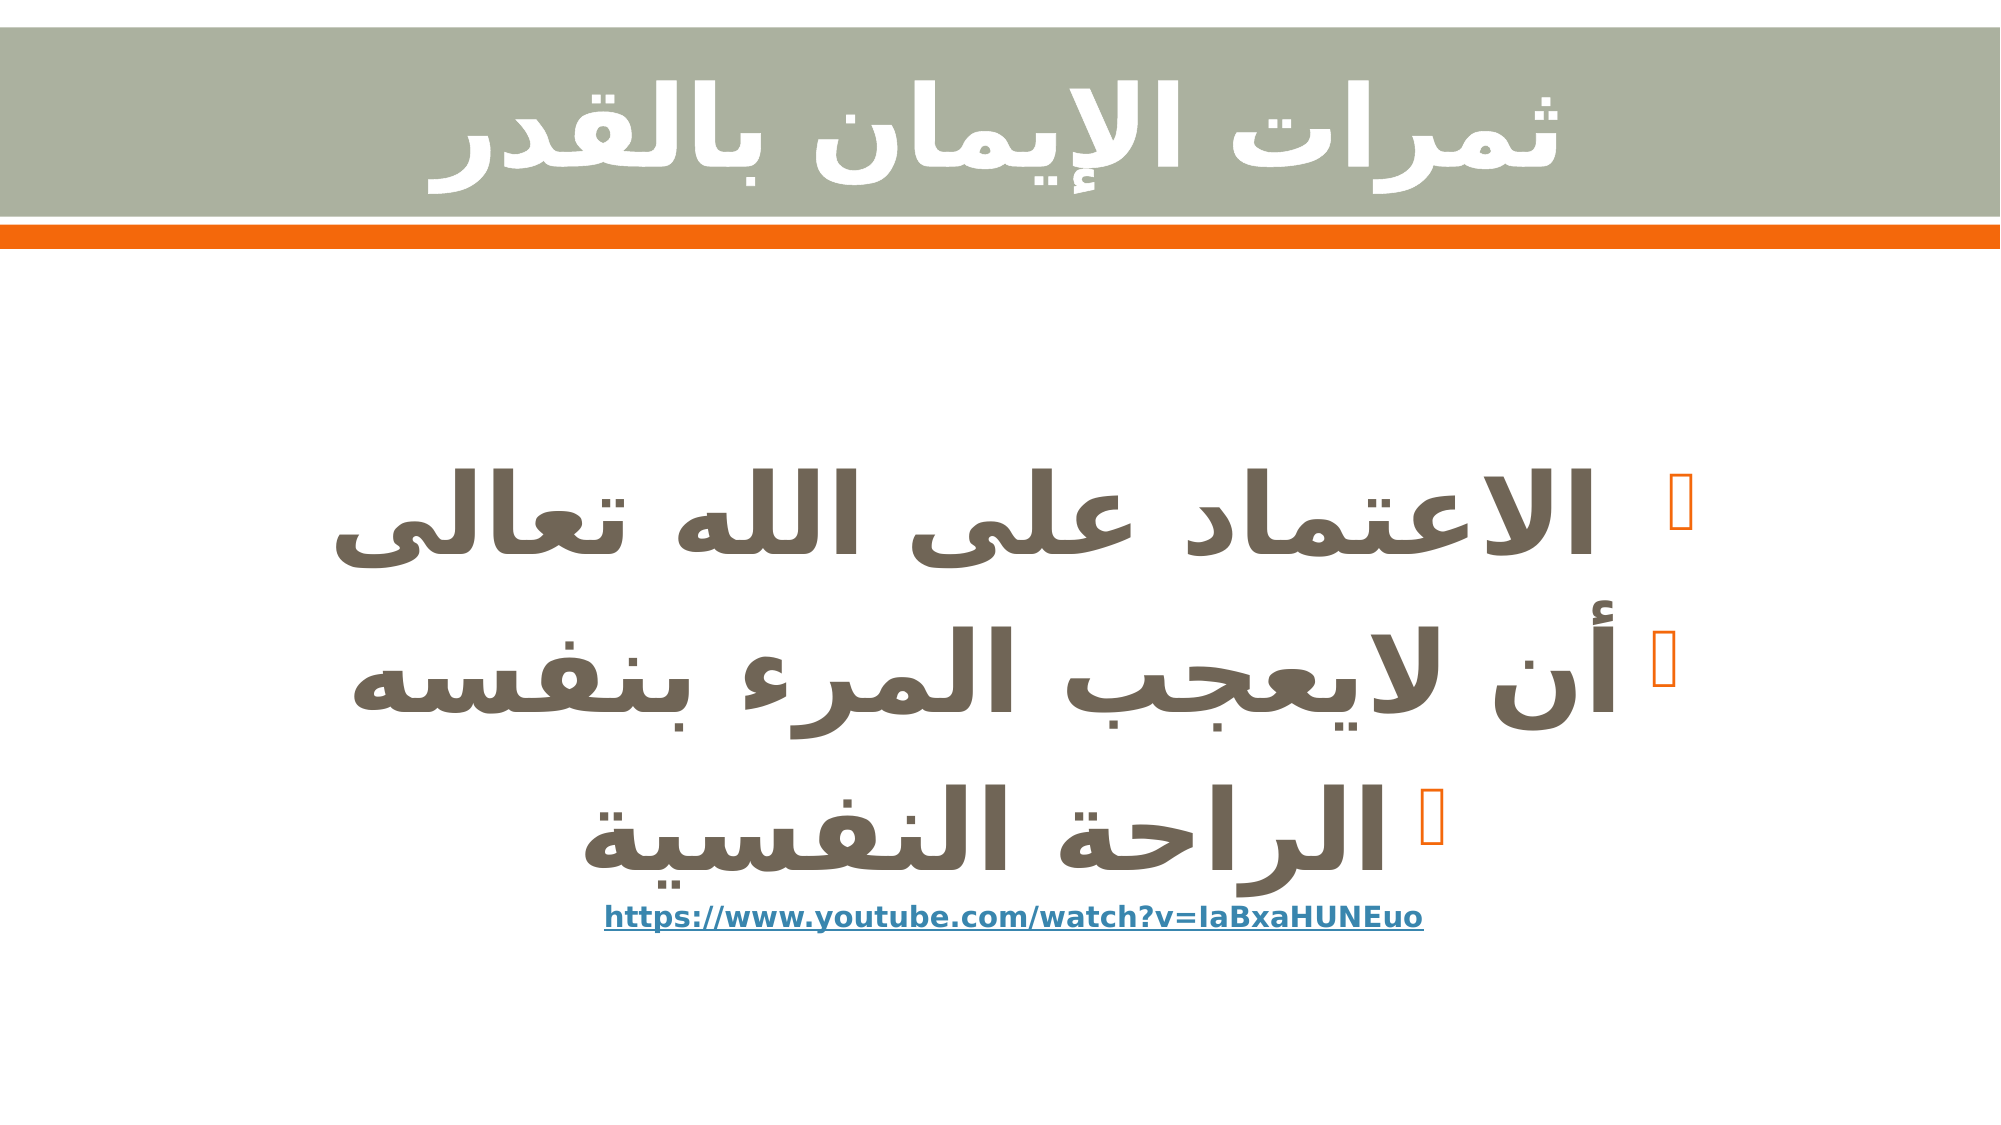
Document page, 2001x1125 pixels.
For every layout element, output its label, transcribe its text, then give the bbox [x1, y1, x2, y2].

list الاعتماد على الله تعالى أن لايعجب المرء بنفسه الراحة النفسية https://www.youtube.com/watch?v=IaBxaHUNEuo [127, 367, 1900, 1005]
title ثمرات الإيمان بالقدر [99, 29, 1900, 213]
